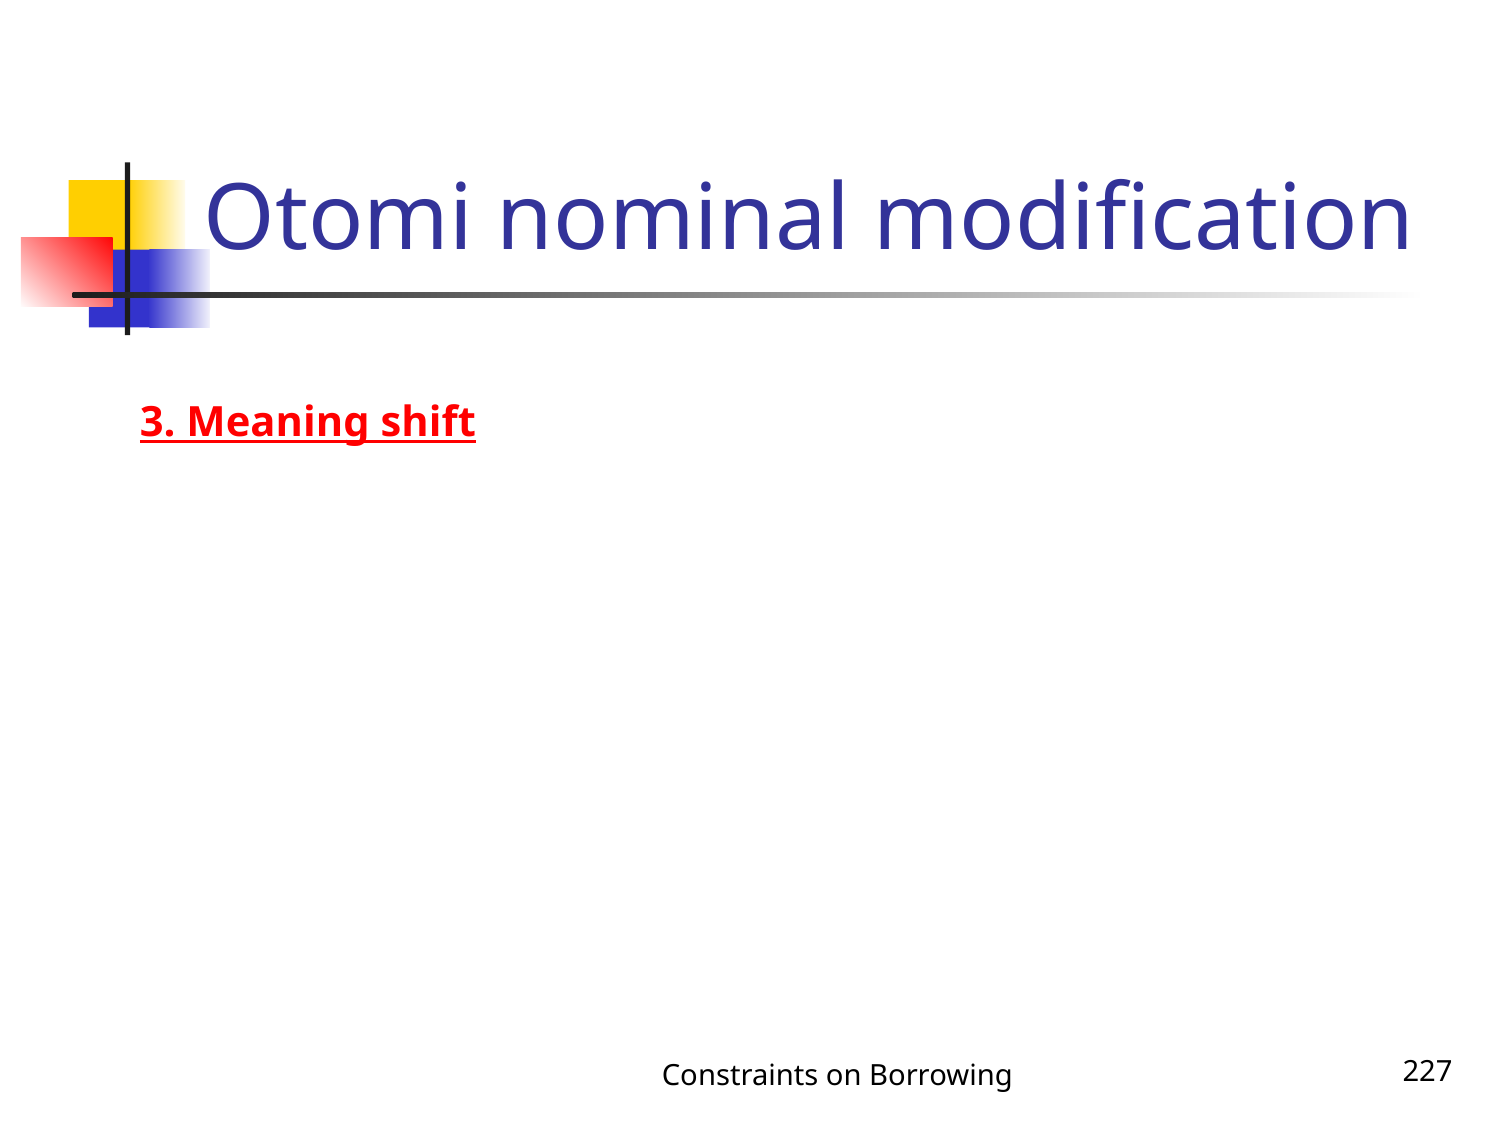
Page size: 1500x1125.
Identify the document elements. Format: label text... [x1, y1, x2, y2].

footer Constraints on Borrowing [599, 1023, 1076, 1100]
title Otomi nominal modification [188, 34, 1468, 276]
text_box 3. Meaning shift [124, 387, 1413, 453]
slide_number 227 [1154, 1023, 1468, 1100]
